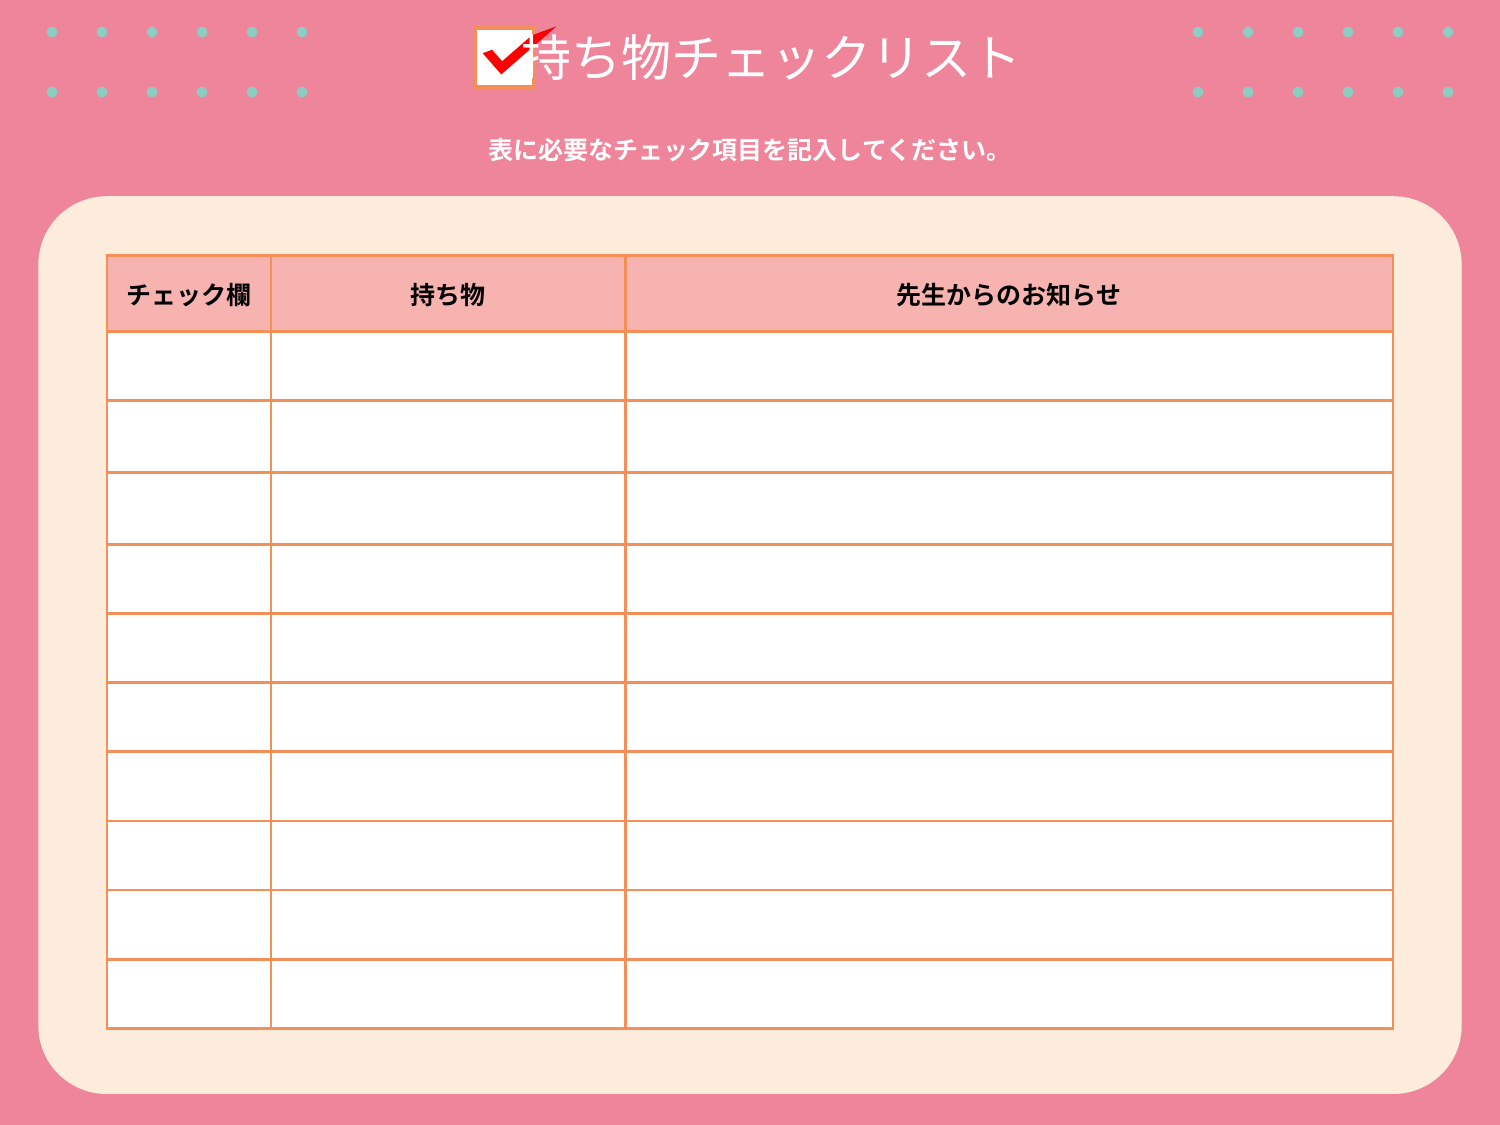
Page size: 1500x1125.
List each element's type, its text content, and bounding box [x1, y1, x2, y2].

table_cell [108, 402, 270, 471]
table_cell [108, 753, 270, 820]
table_cell [627, 891, 1392, 958]
table_cell [108, 961, 270, 1027]
table_cell [272, 474, 624, 543]
table_cell [108, 333, 270, 399]
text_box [428, 0, 1115, 114]
table_header チェック欄 [108, 257, 270, 330]
table_cell [627, 822, 1392, 889]
text_box ・・・・・・・・・・・・ [0, 3, 356, 121]
text_box ・・・・・・・・・・・・ [1145, 3, 1500, 121]
table_header 持ち物 [272, 257, 624, 330]
table_cell [627, 615, 1392, 681]
table_cell [627, 546, 1392, 612]
table_cell [272, 546, 624, 612]
table_cell [272, 333, 624, 399]
table_cell [108, 474, 270, 543]
table_cell [108, 546, 270, 612]
table_cell [272, 753, 624, 820]
table_cell [272, 615, 624, 681]
table_cell [272, 402, 624, 471]
text_box [36, 194, 1464, 1097]
table_cell [272, 961, 624, 1027]
table_cell [272, 891, 624, 958]
text_box 表に必要なチェック項目を記入してください。 [473, 127, 1027, 173]
table_cell [627, 402, 1392, 471]
table_header 先生からのお知らせ [627, 257, 1392, 330]
table_cell [272, 684, 624, 750]
table_cell [108, 615, 270, 681]
table_cell [108, 891, 270, 958]
table_cell [272, 822, 624, 889]
table_cell [627, 961, 1392, 1027]
table_cell [627, 333, 1392, 399]
table_cell [627, 474, 1392, 543]
table_cell [627, 753, 1392, 820]
table_cell [108, 822, 270, 889]
table_cell [108, 684, 270, 750]
table_cell [627, 684, 1392, 750]
